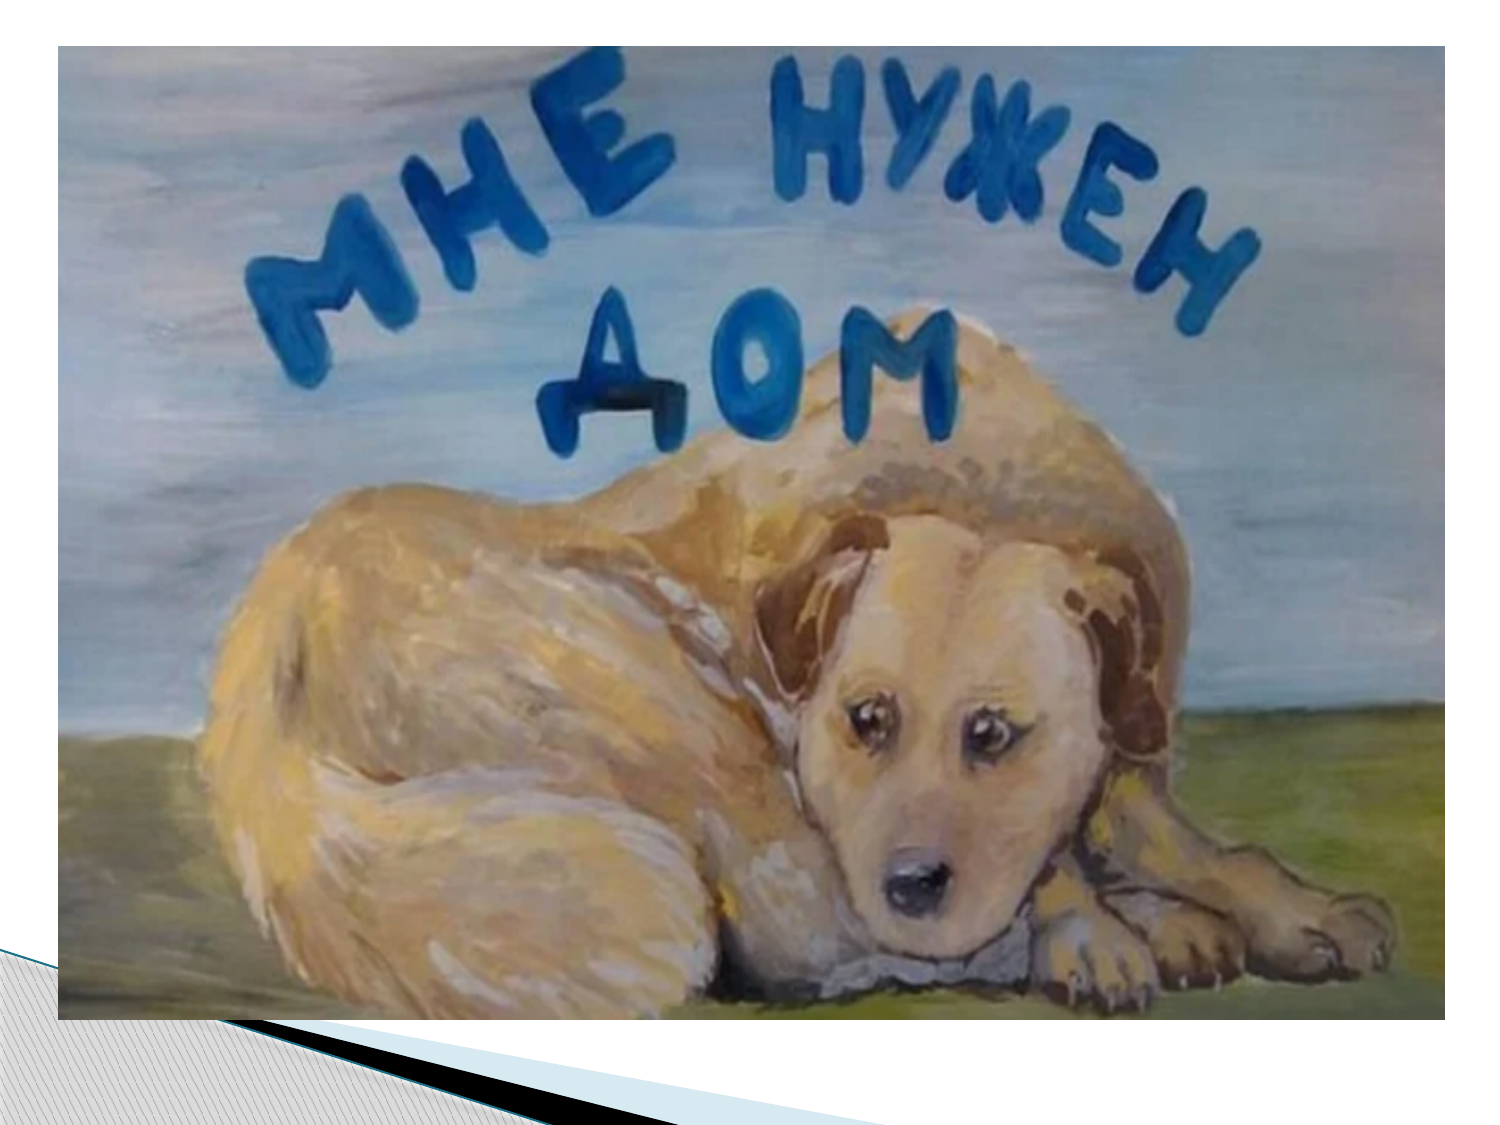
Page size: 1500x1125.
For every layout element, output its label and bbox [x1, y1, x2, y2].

picture [58, 46, 1446, 1020]
